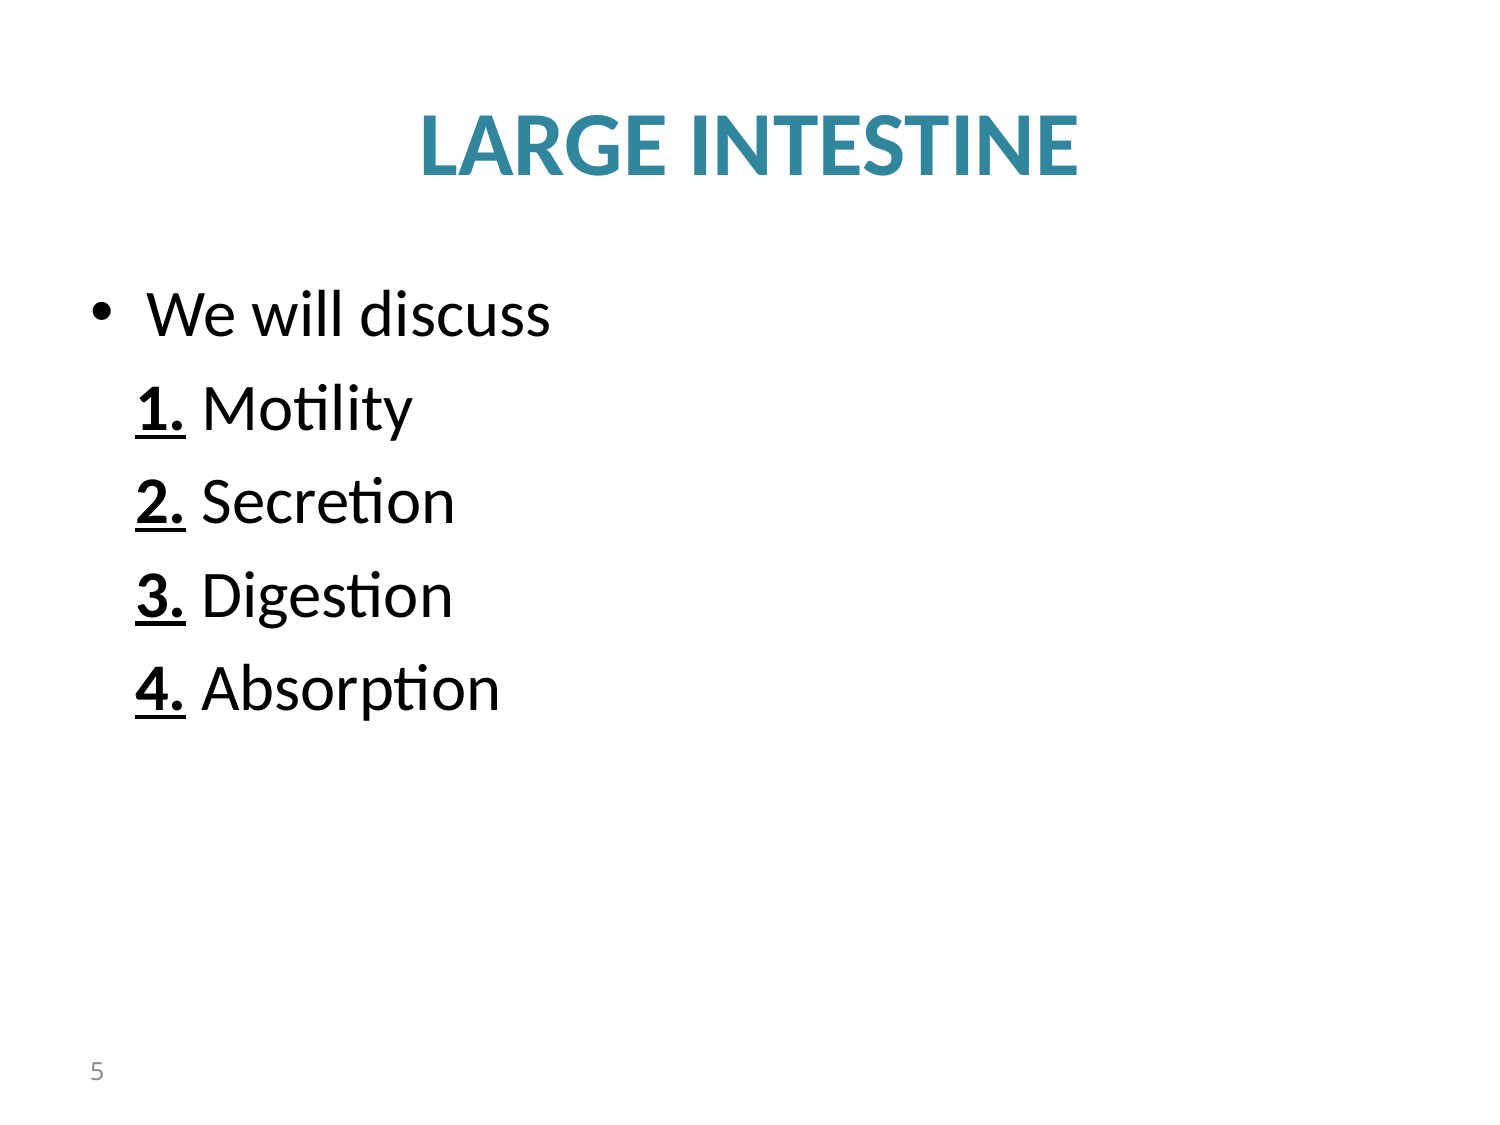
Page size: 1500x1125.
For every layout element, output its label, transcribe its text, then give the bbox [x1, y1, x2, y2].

title LARGE INTESTINE [75, 45, 1425, 233]
list We will discuss 1. Motility 2. Secretion 3. Digestion 4. Absorption [75, 262, 1425, 1005]
slide_number 5 [75, 1042, 425, 1103]
